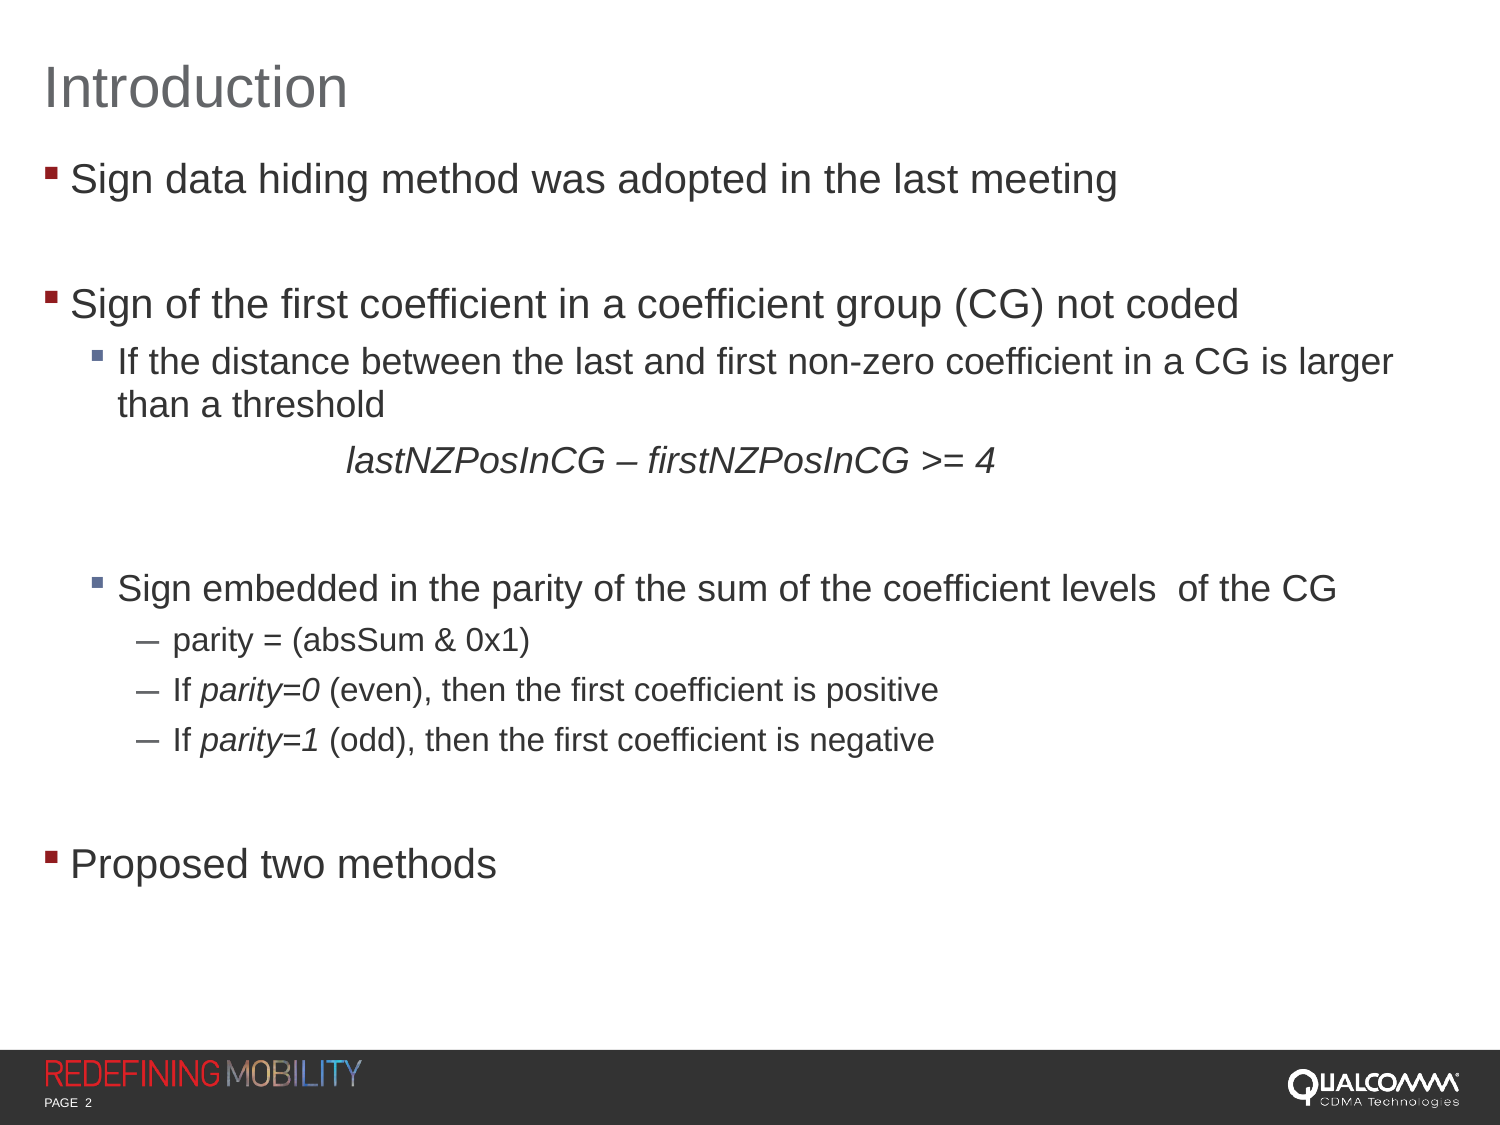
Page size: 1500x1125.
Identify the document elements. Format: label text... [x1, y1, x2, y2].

picture [1278, 1058, 1478, 1114]
title Introduction [28, 44, 1462, 138]
picture [30, 1048, 372, 1099]
list Sign data hiding method was adopted in the last meeting Sign of the first coefficient in a coefficient group (CG) not coded If the distance between the last and first non-zero coefficient in a CG is larger than a threshold lastNZPosInCG – firstNZPosInCG >= 4 Sign embedded in the parity of the sum of the coefficient levels of the CG parity = (absSum & 0x1) If parity=0 (even), then the first coefficient is positive If parity=1 (odd), then the first coefficient is negative Proposed two methods [26, 148, 1457, 1021]
